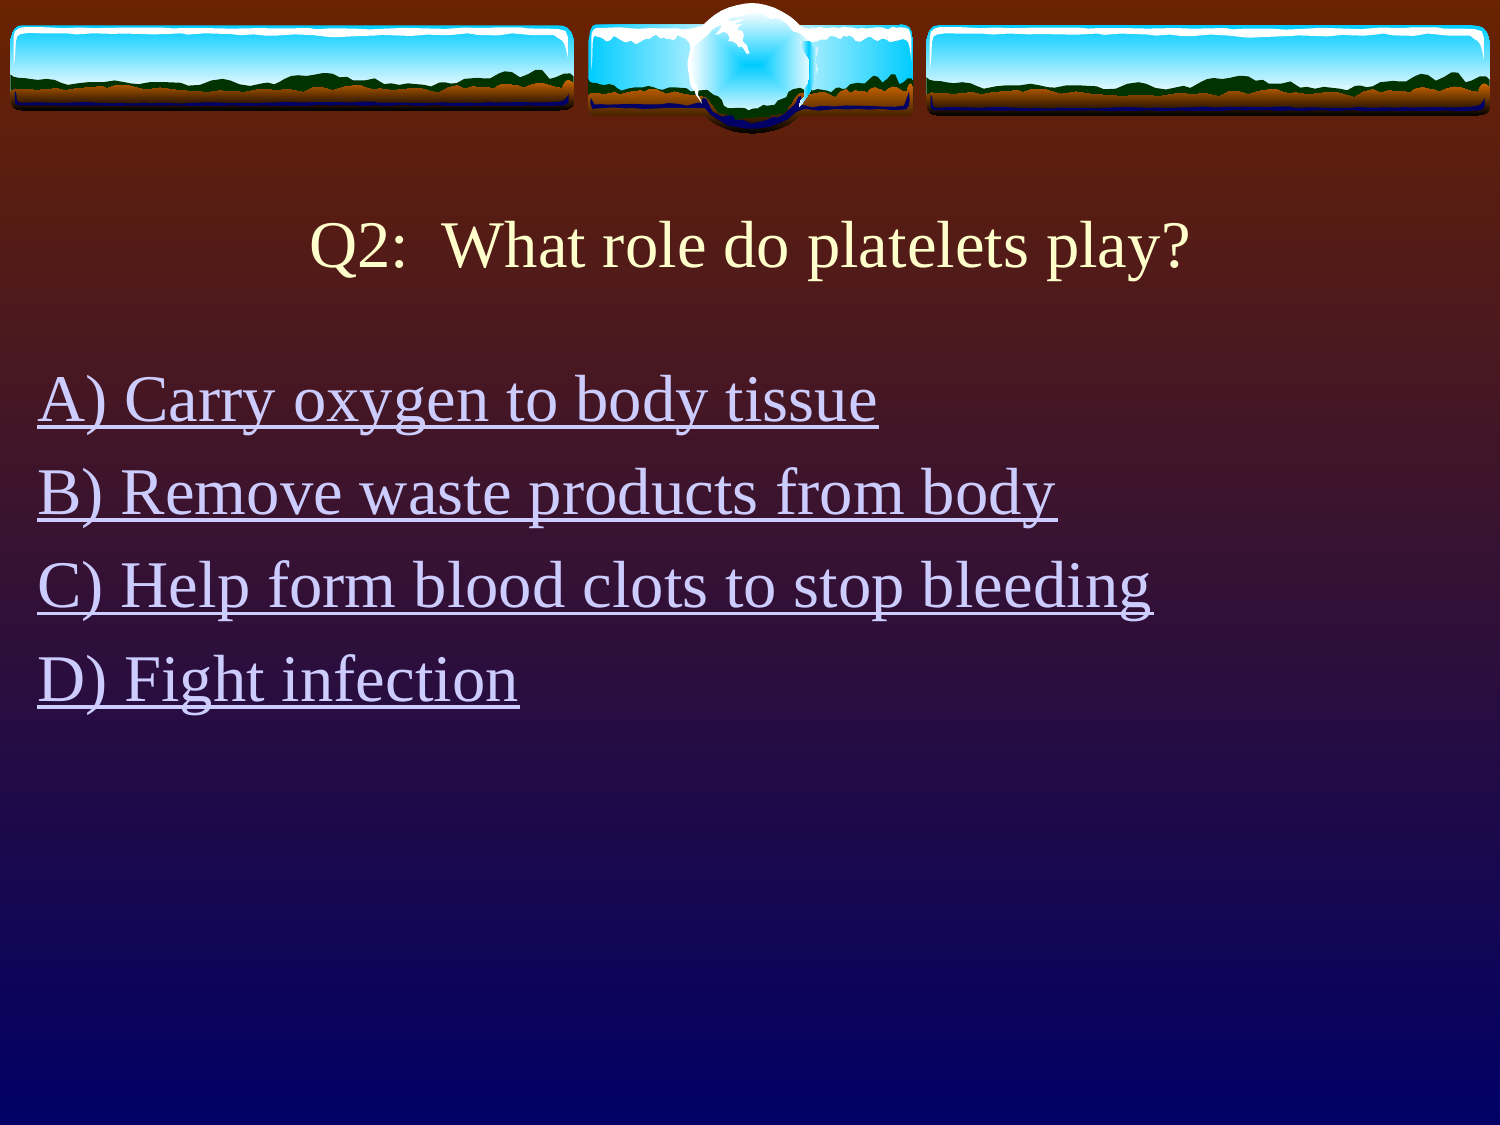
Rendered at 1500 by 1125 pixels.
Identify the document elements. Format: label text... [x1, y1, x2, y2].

title Q2: What role do platelets play? [21, 145, 1480, 336]
list A) Carry oxygen to body tissue B) Remove waste products from body C) Help form blood clots to stop bleeding D) Fight infection [21, 346, 1482, 1026]
